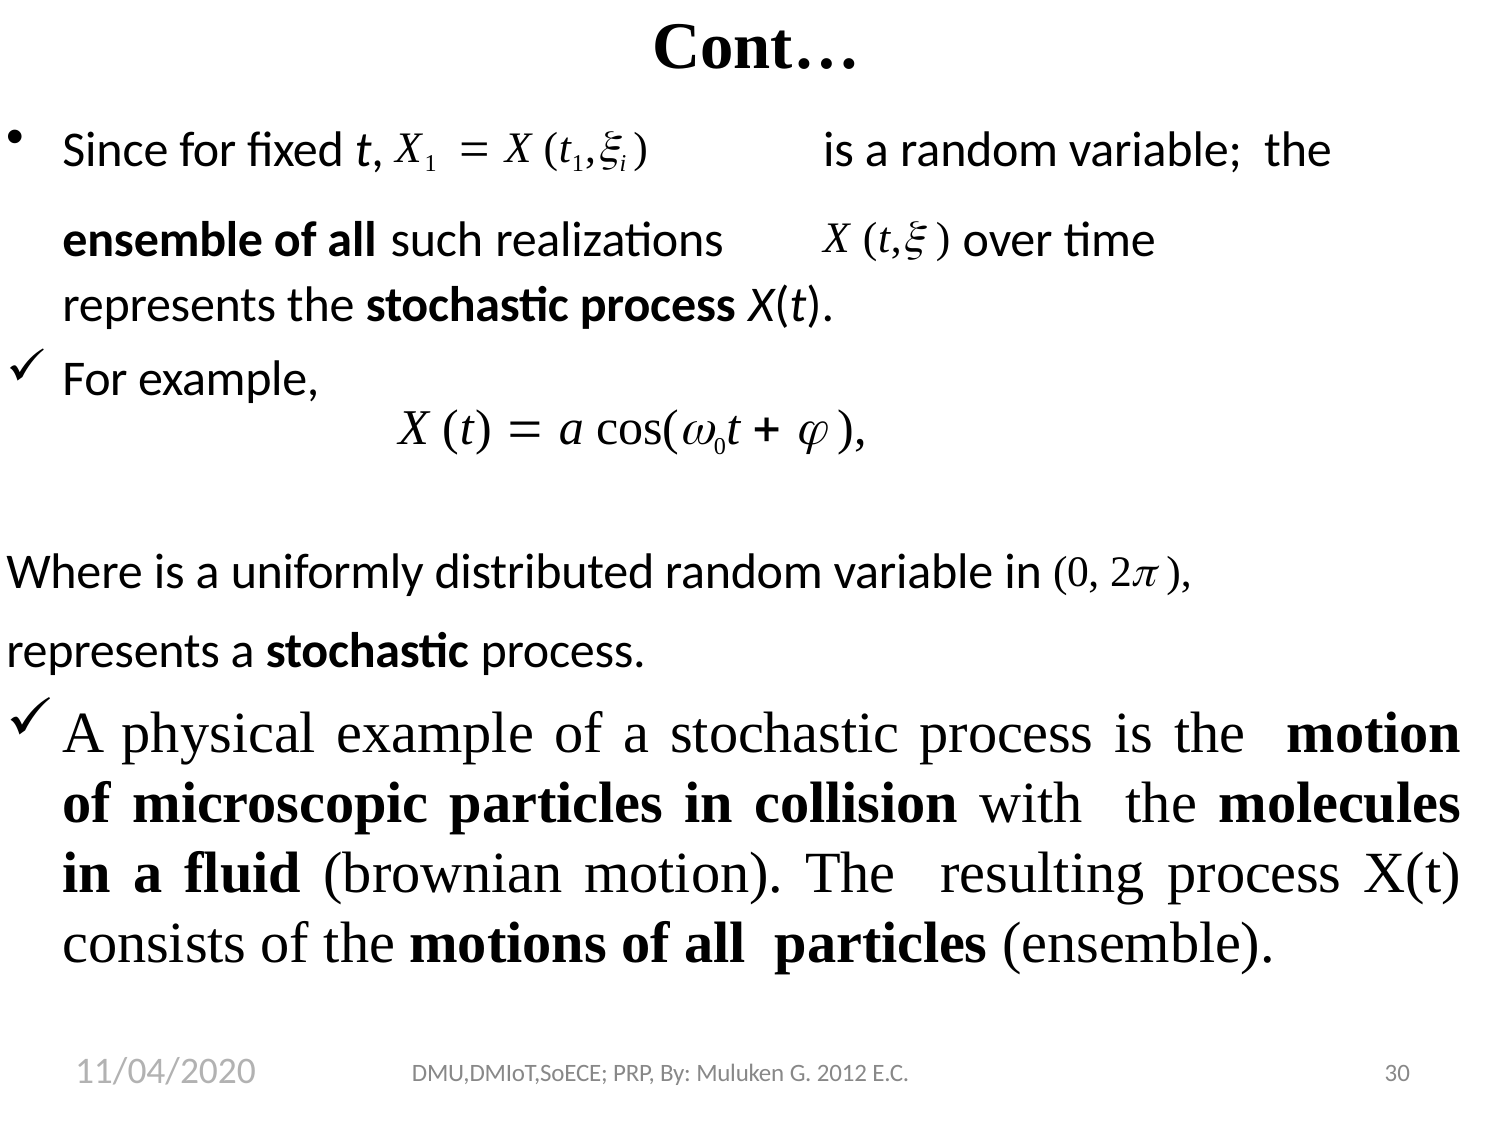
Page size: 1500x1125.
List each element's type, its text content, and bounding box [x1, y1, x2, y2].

slide_number 30 [1378, 1060, 1417, 1090]
footer DMU,DMIoT,SoECE; PRP, By: Muluken G. 2012 E.C. [409, 1060, 1038, 1125]
title Cont… [650, 0, 863, 89]
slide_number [75, 1046, 420, 1103]
text_box Since for fixed t, X1  X (t1,i ) is a random variable; the ensemble of all such realizations X (t, ) over time represents the stochastic process X(t). For example, X (t)  a cos(0t   ), Where is a uniformly distributed random variable in (0, 2 ), represents a stochastic process. A physical example of a stochastic process is the motion of microscopic particles in collision with the molecules in a fluid (brownian motion). The resulting process X(t) consists of the motions of all particles (ensemble). [0, 89, 1500, 974]
